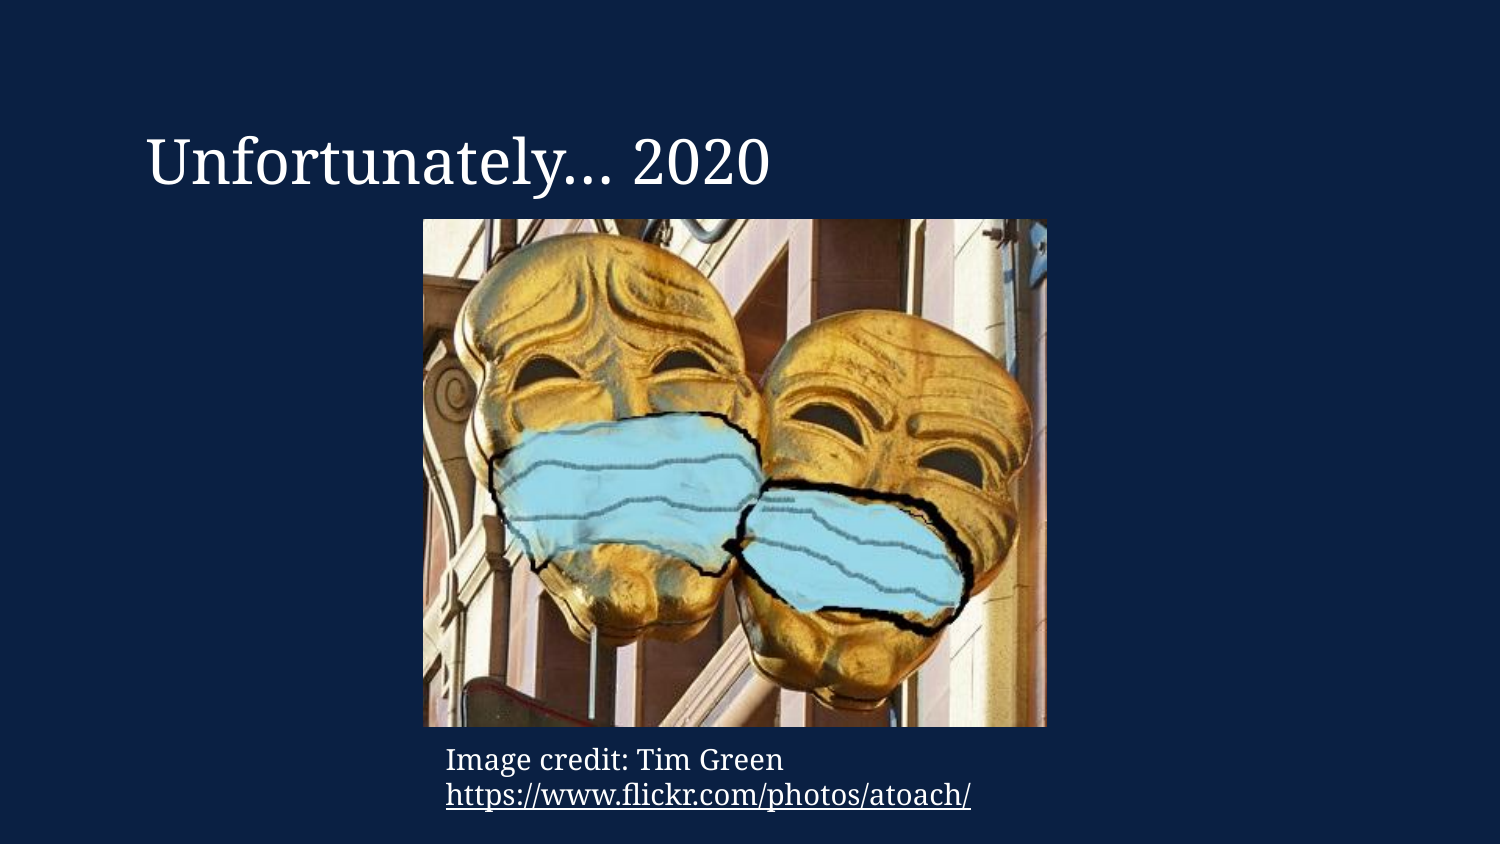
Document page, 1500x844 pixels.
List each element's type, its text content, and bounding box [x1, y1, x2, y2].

picture [423, 219, 1047, 727]
list Unfortunately… 2020 [131, 99, 1370, 590]
text_box Image credit: Tim Green https://www.flickr.com/photos/atoach/ [430, 736, 1030, 844]
